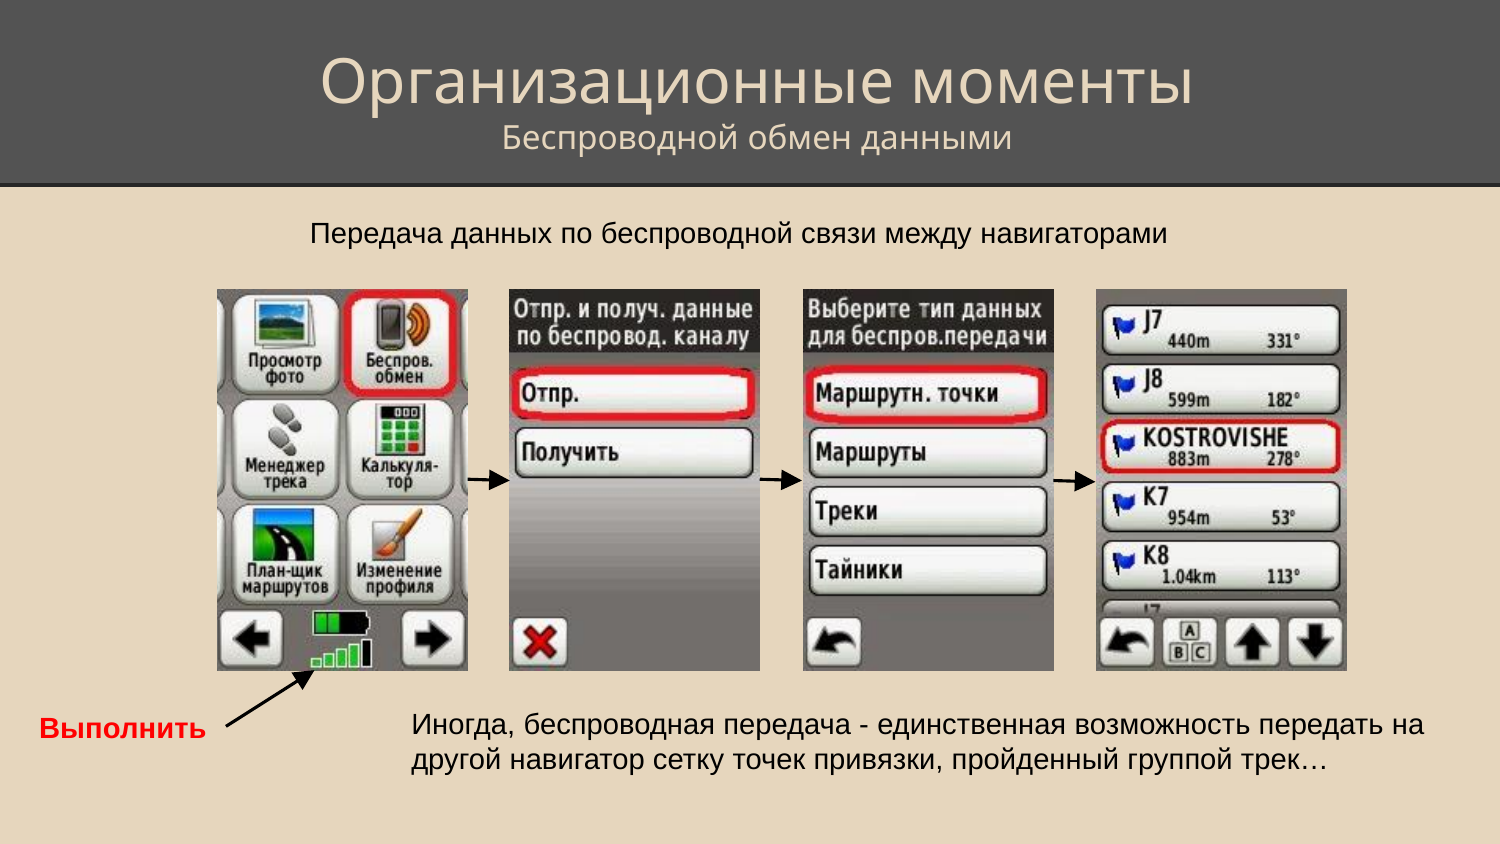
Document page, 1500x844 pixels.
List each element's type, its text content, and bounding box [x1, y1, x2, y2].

picture [509, 289, 761, 671]
title Организационные моменты Беспроводной обмен данными [24, 10, 1492, 172]
picture [1096, 289, 1348, 671]
picture [217, 289, 468, 671]
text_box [225, 669, 315, 727]
picture [803, 289, 1054, 671]
text_box Выполнить [24, 701, 226, 752]
text_box Передача данных по беспроводной связи между навигаторами [294, 199, 1248, 264]
text_box Иногда, беспроводная передача - единственная возможность передать на другой навигатор сетку точек привязки, пройденный группой трек… [396, 690, 1461, 816]
